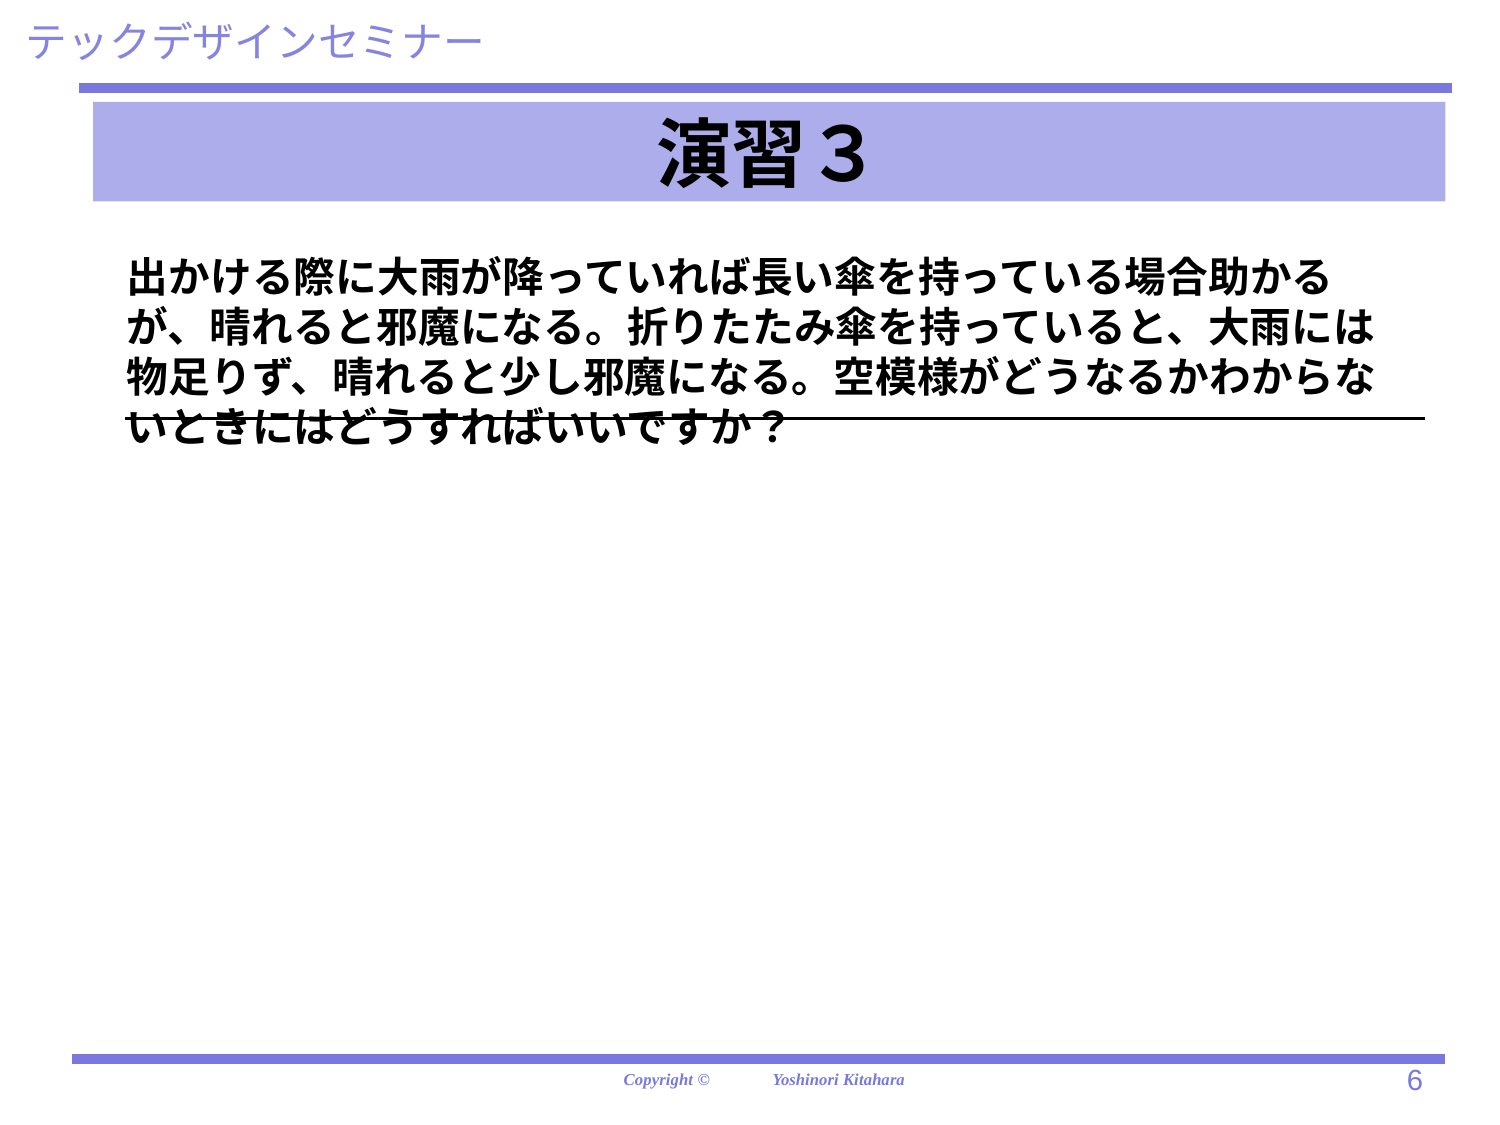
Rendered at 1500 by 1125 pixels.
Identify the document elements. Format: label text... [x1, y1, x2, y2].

text_box 出かける際に大雨が降っていれば長い傘を持っている場合助かるが、晴れると邪魔になる。折りたたみ傘を持っていると、大雨には物足りず、晴れると少し邪魔になる。空模様がどうなるかわからないときにはどうすればいいですか？ [112, 243, 1425, 459]
text_box 演習３ [91, 100, 1448, 203]
